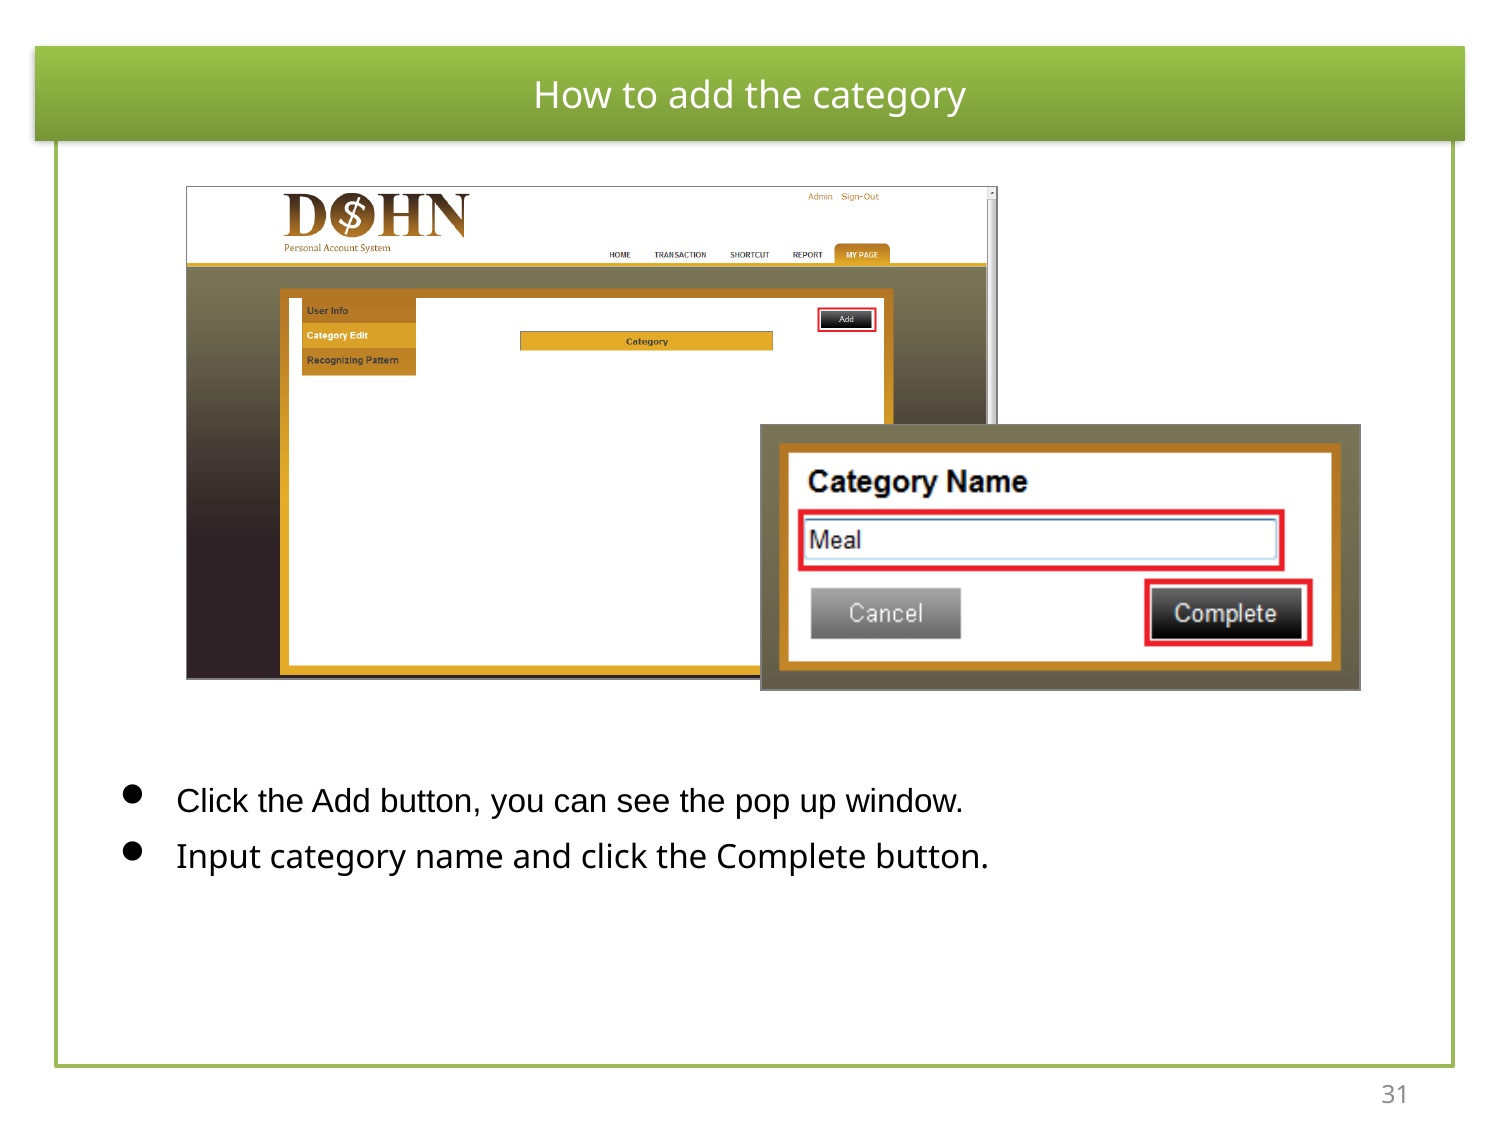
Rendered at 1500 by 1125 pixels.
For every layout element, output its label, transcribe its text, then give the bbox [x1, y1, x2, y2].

text_box [54, 149, 1455, 1068]
slide_number 31 [1074, 1065, 1425, 1125]
text_box Click the Add button, you can see the pop up window. Input category name and click the Complete button. [105, 761, 1407, 1008]
picture [187, 187, 1360, 690]
text_box How to add the category [35, 46, 1465, 141]
